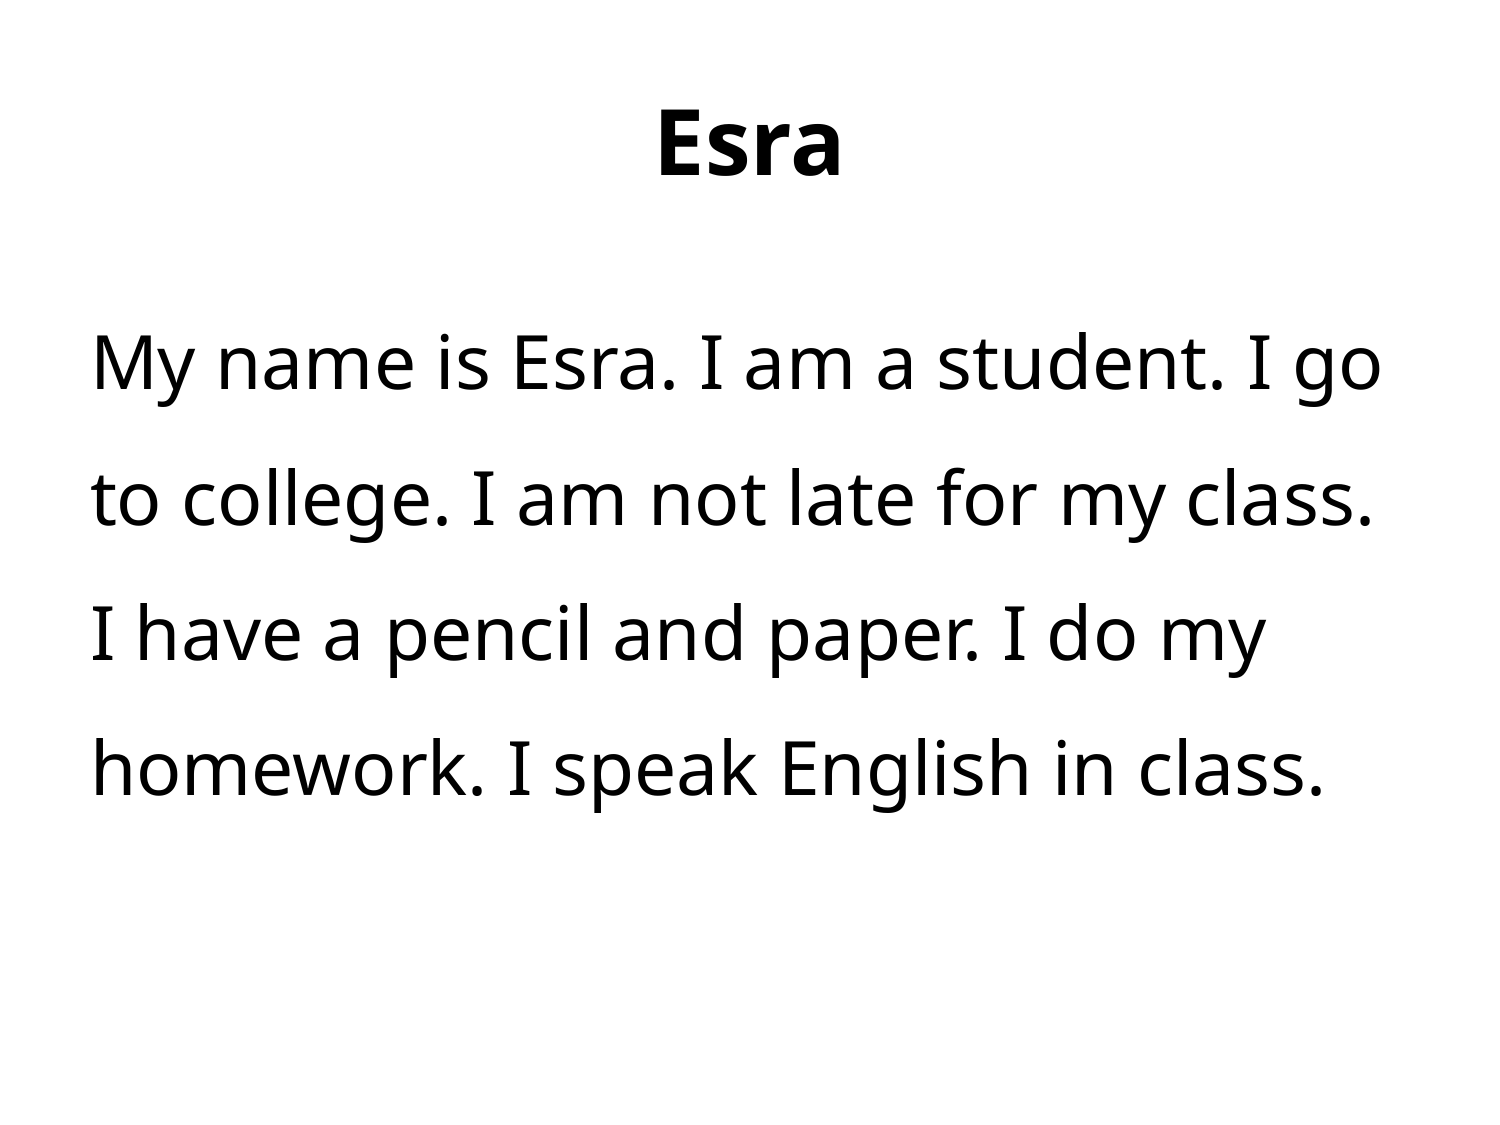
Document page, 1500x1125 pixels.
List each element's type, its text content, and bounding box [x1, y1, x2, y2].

list My name is Esra. I am a student. I go to college. I am not late for my class. I have a pencil and paper. I do my homework. I speak English in class. [75, 262, 1425, 1005]
title Esra [75, 45, 1425, 233]
